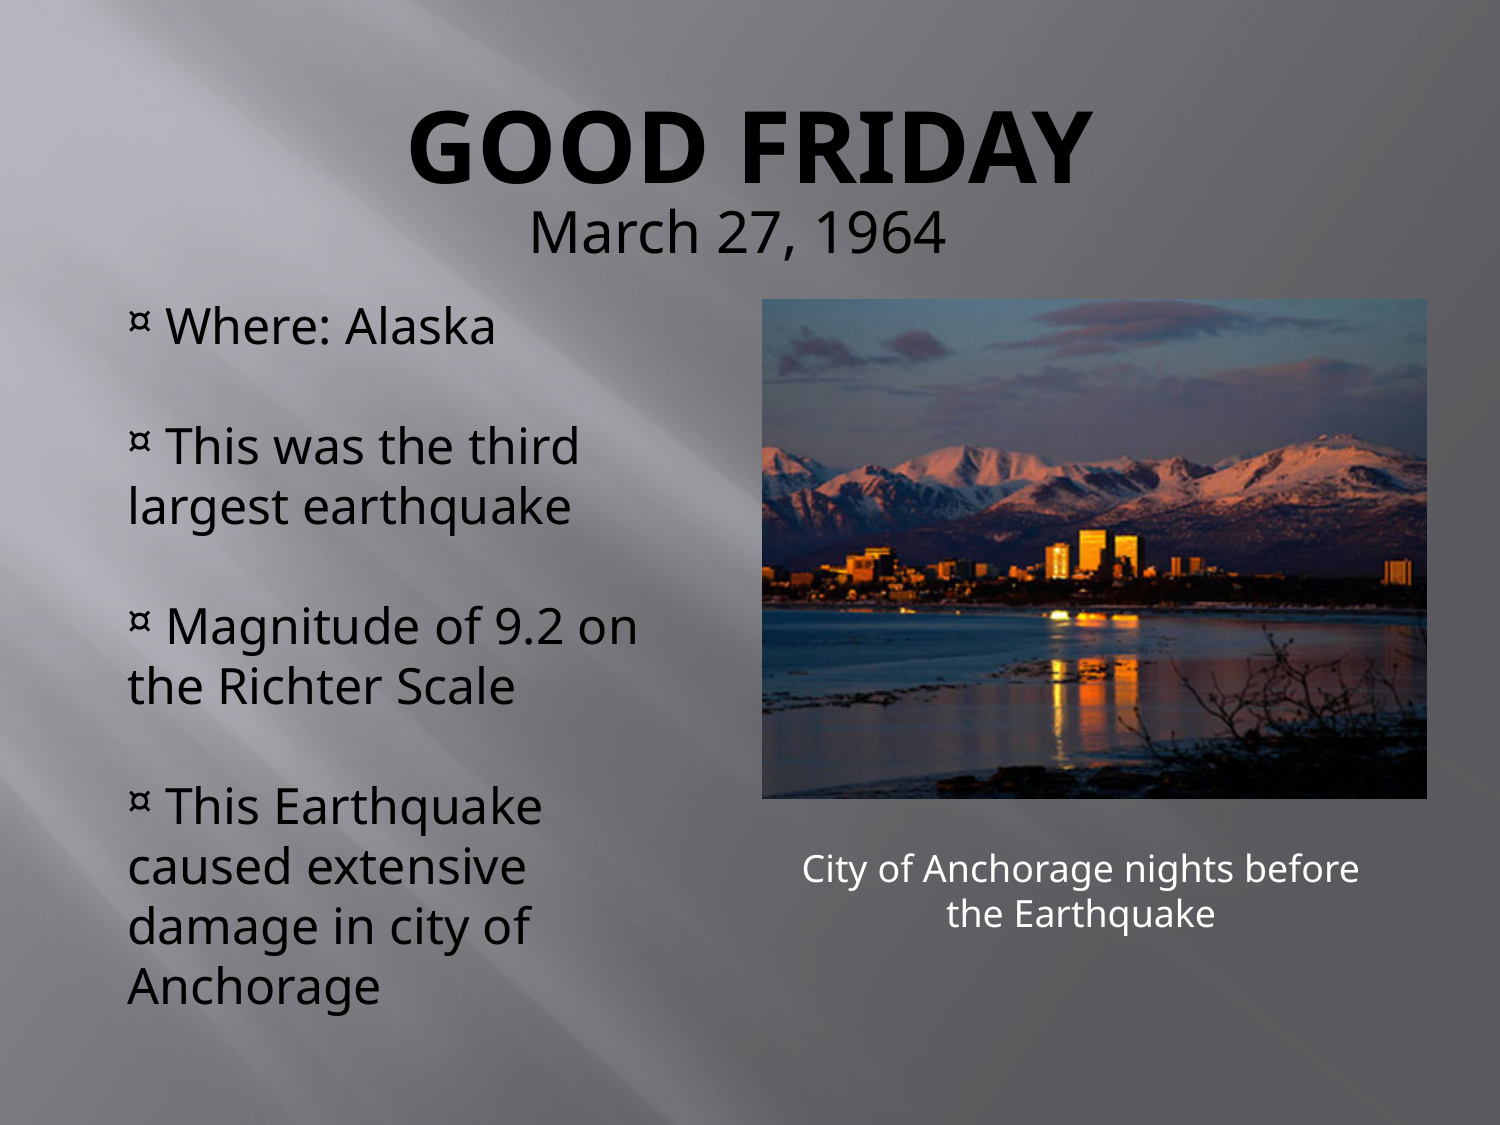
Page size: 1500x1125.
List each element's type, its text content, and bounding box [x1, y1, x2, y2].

text_box Where: Alaska This was the third largest earthquake Magnitude of 9.2 on the Richter Scale This Earthquake caused extensive damage in city of Anchorage [112, 287, 738, 1023]
text_box City of Anchorage nights before the Earthquake [774, 837, 1388, 943]
picture [762, 299, 1427, 799]
title Good Friday [112, 50, 1388, 204]
subtitle March 27, 1964 [212, 187, 1263, 475]
